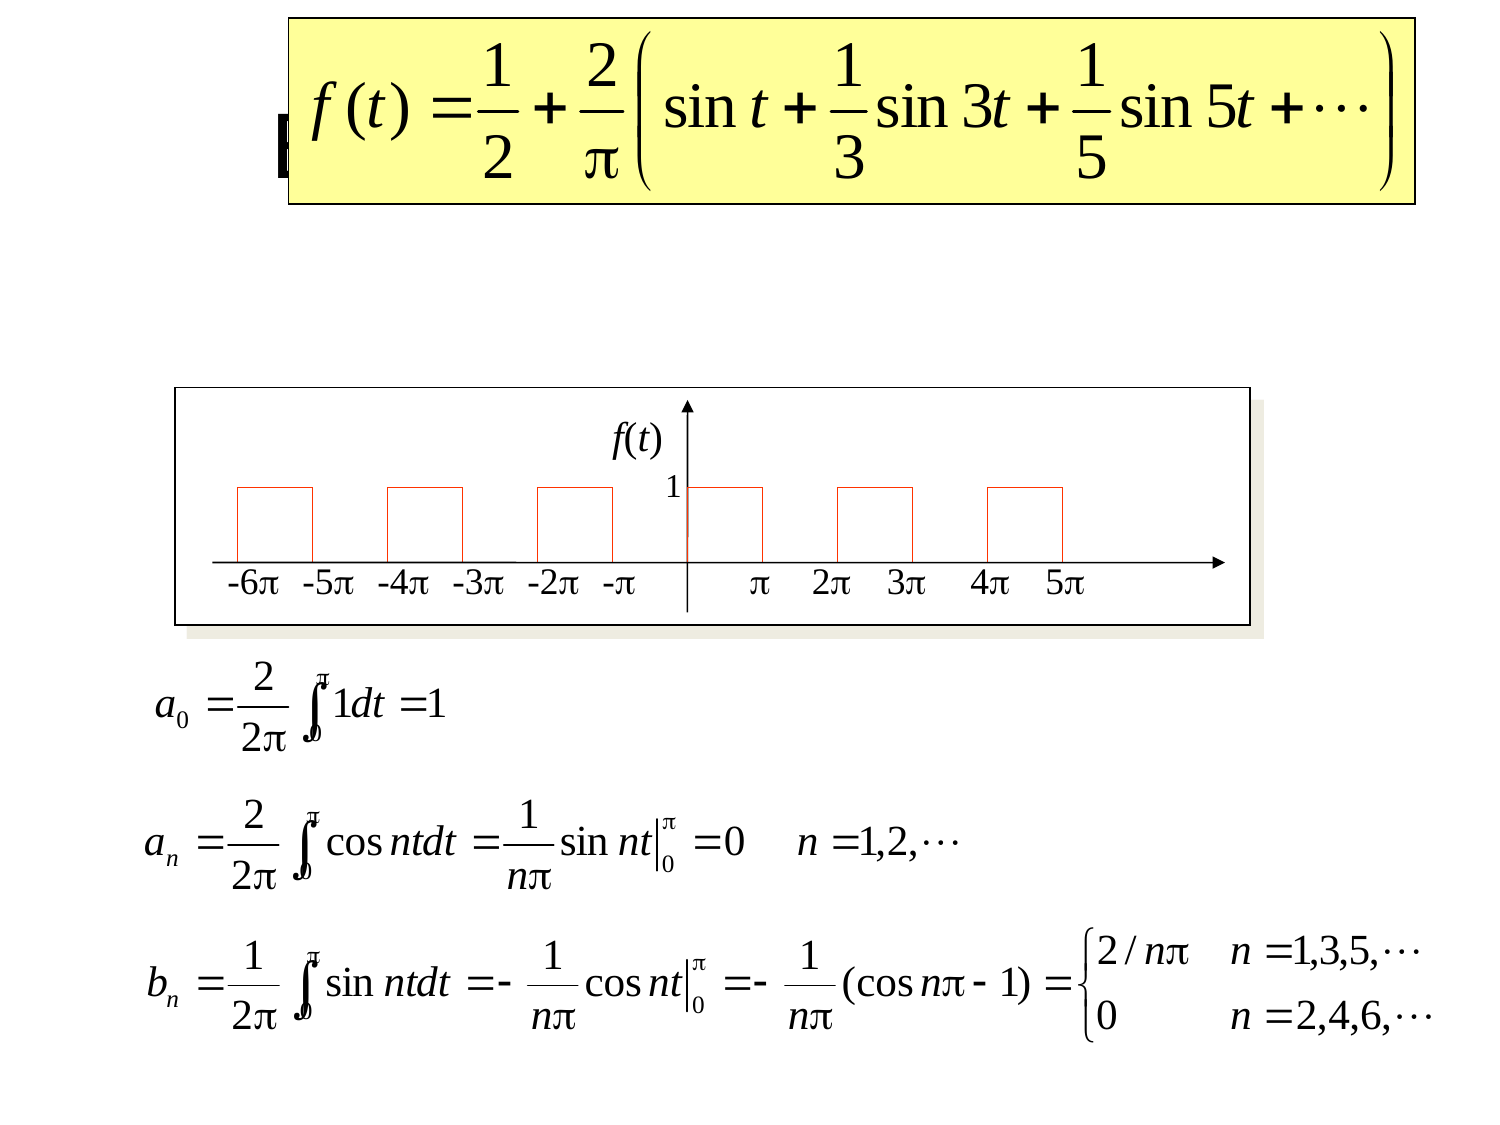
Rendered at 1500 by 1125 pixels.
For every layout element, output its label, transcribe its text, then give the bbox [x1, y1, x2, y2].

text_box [137, 387, 1452, 1051]
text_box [288, 18, 1415, 204]
title Example (Square Wave) [75, 45, 1425, 233]
